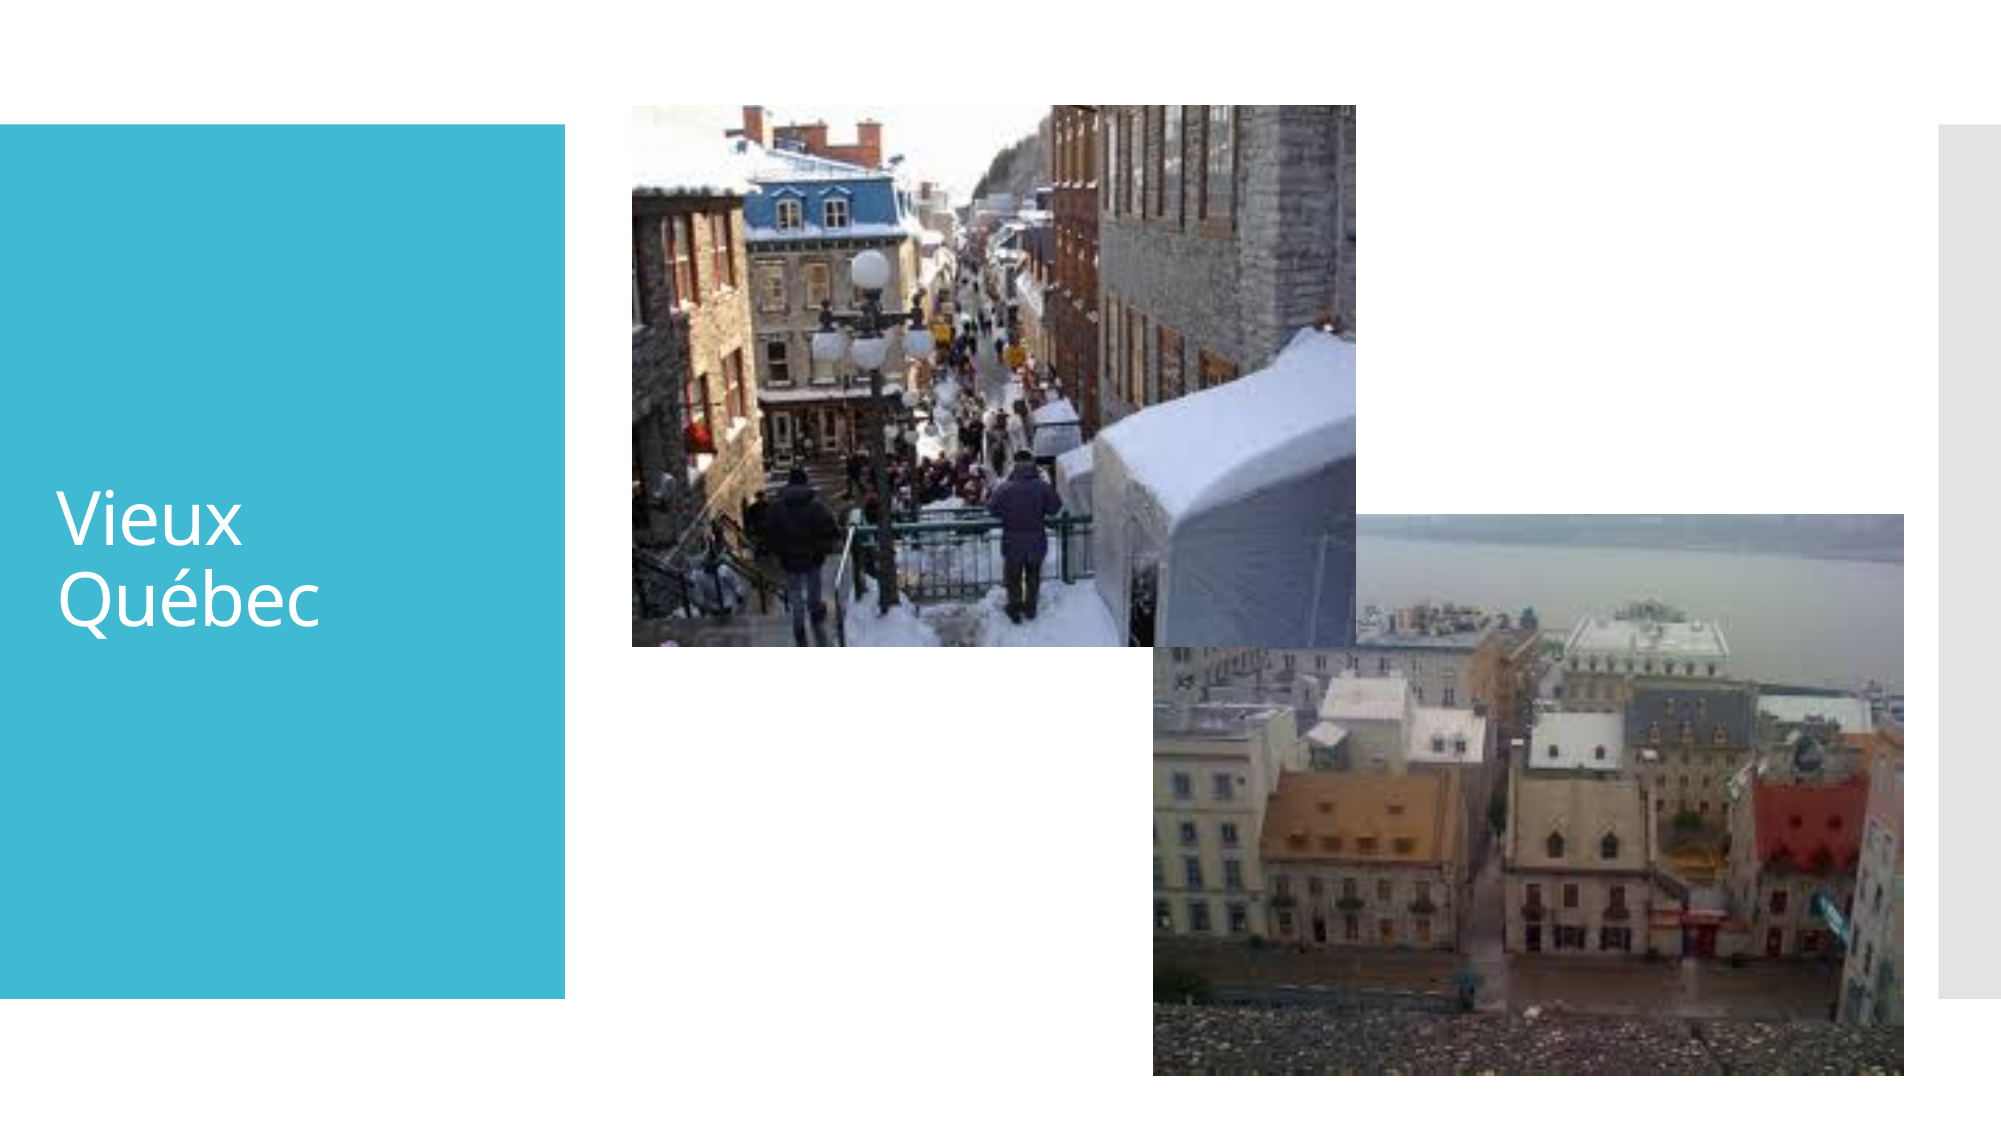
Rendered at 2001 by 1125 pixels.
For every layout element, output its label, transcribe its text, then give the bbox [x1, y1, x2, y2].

picture [1153, 513, 1904, 1076]
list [632, 105, 1357, 648]
title Vieux Québec [41, 184, 525, 940]
